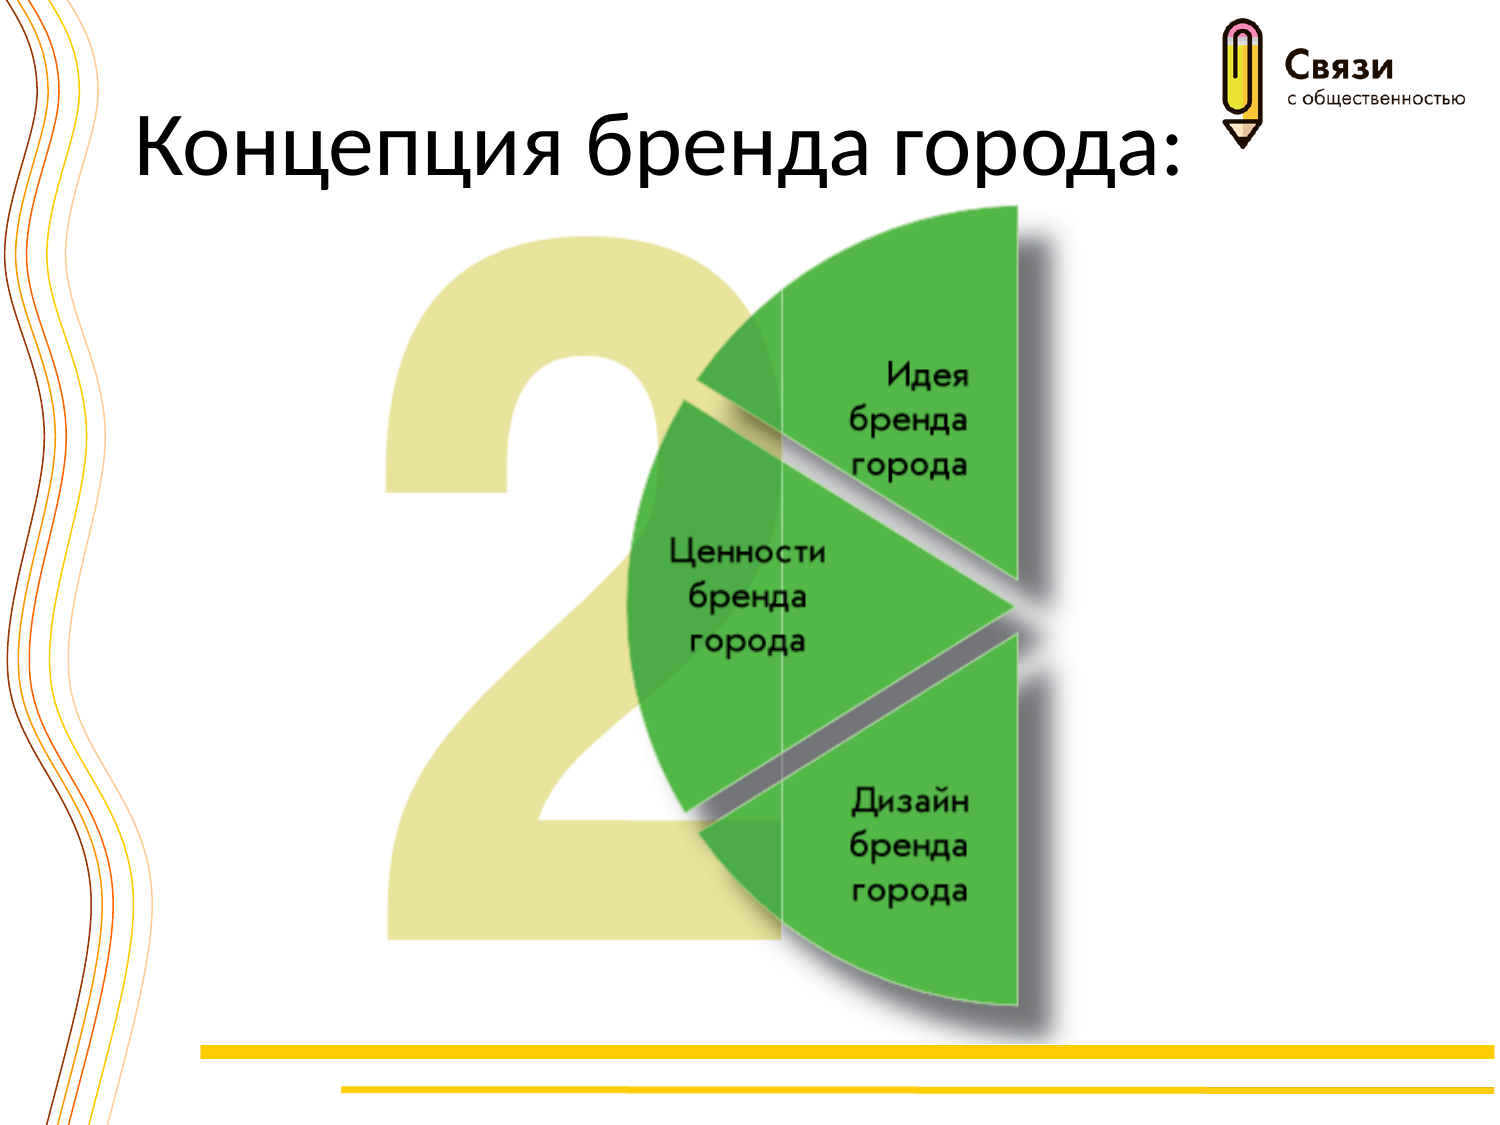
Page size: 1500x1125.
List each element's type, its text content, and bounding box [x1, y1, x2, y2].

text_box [4, 0, 207, 1125]
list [339, 188, 1129, 1045]
title Концепция бренда города: [213, 45, 1247, 233]
picture [1222, 18, 1472, 150]
picture [339, 1086, 1495, 1095]
picture [199, 1045, 1495, 1059]
